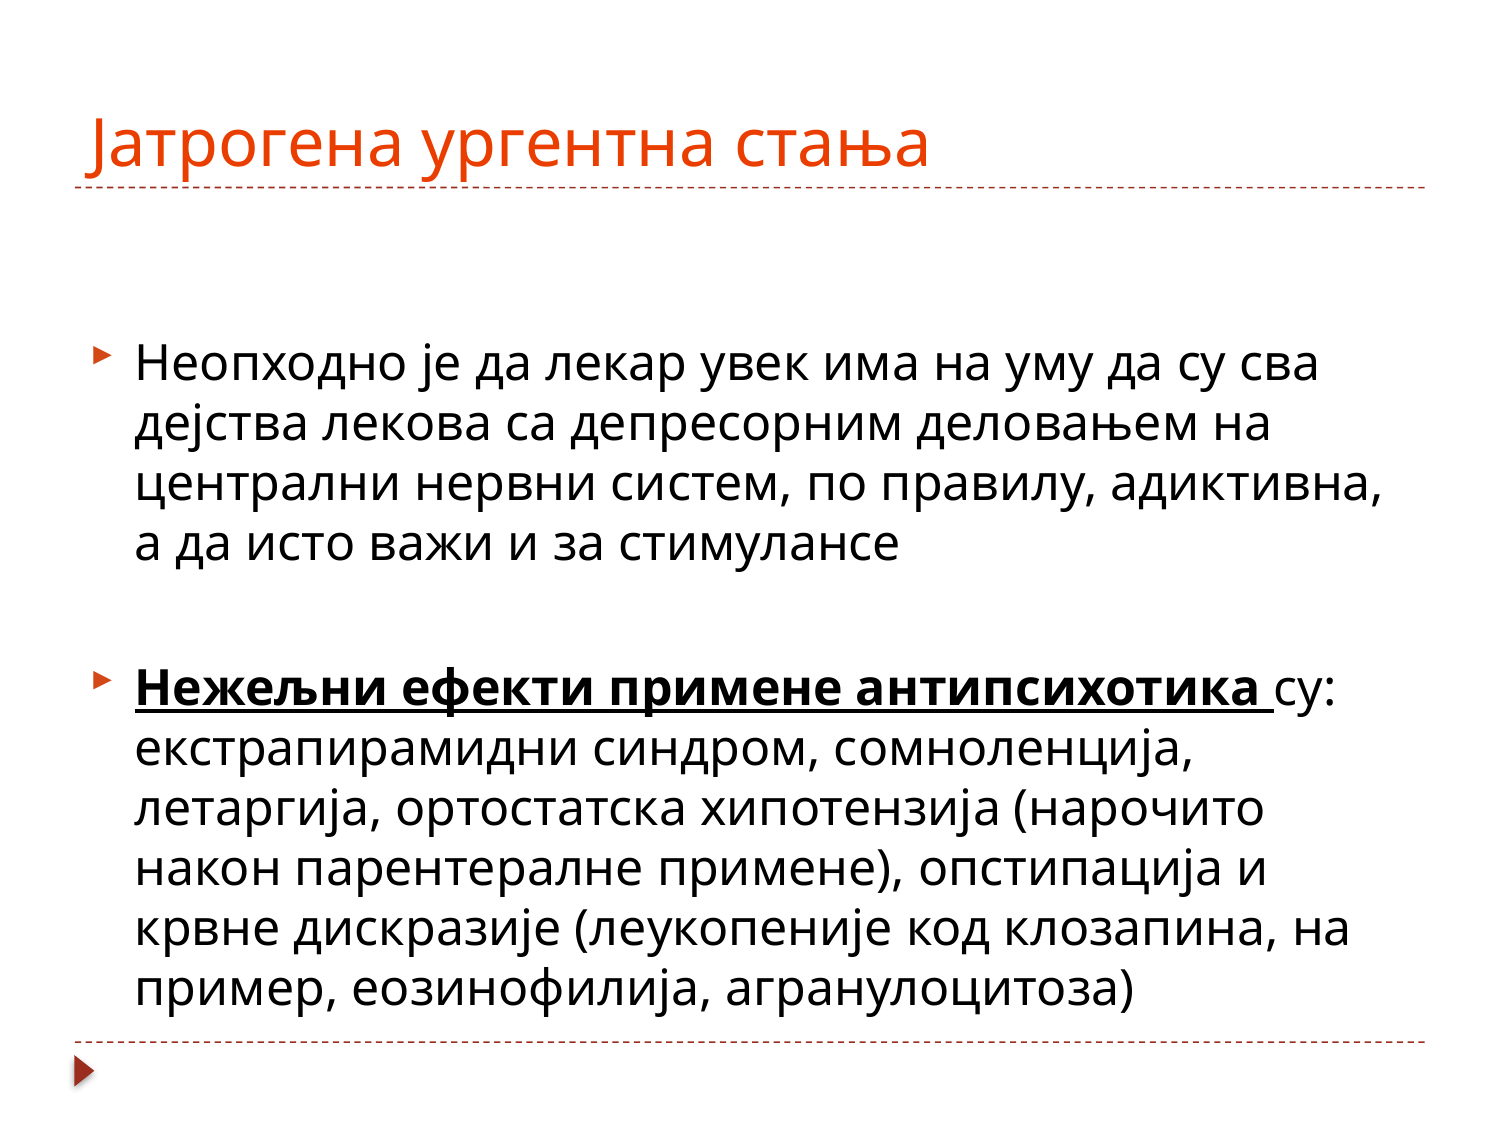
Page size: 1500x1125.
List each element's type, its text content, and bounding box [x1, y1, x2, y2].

list Неопходно је да лекар увек има на уму да су сва дејства лекова са депресорним деловањем на централни нервни систем, по правилу, адиктивна, а да исто важи и за стимулансе Нежељни ефекти примене антипсихотика су: екстрапирамидни синдром, сомноленција, летаргија, ортостатска хипотензија (нарочито након парентералне примене), опстипација и крвне дискразије (леукопеније код клозапина, на пример, еозинофилија, агранулоцитоза) [74, 249, 1426, 1051]
title Јатрогена ургентна стања [74, 24, 1426, 188]
